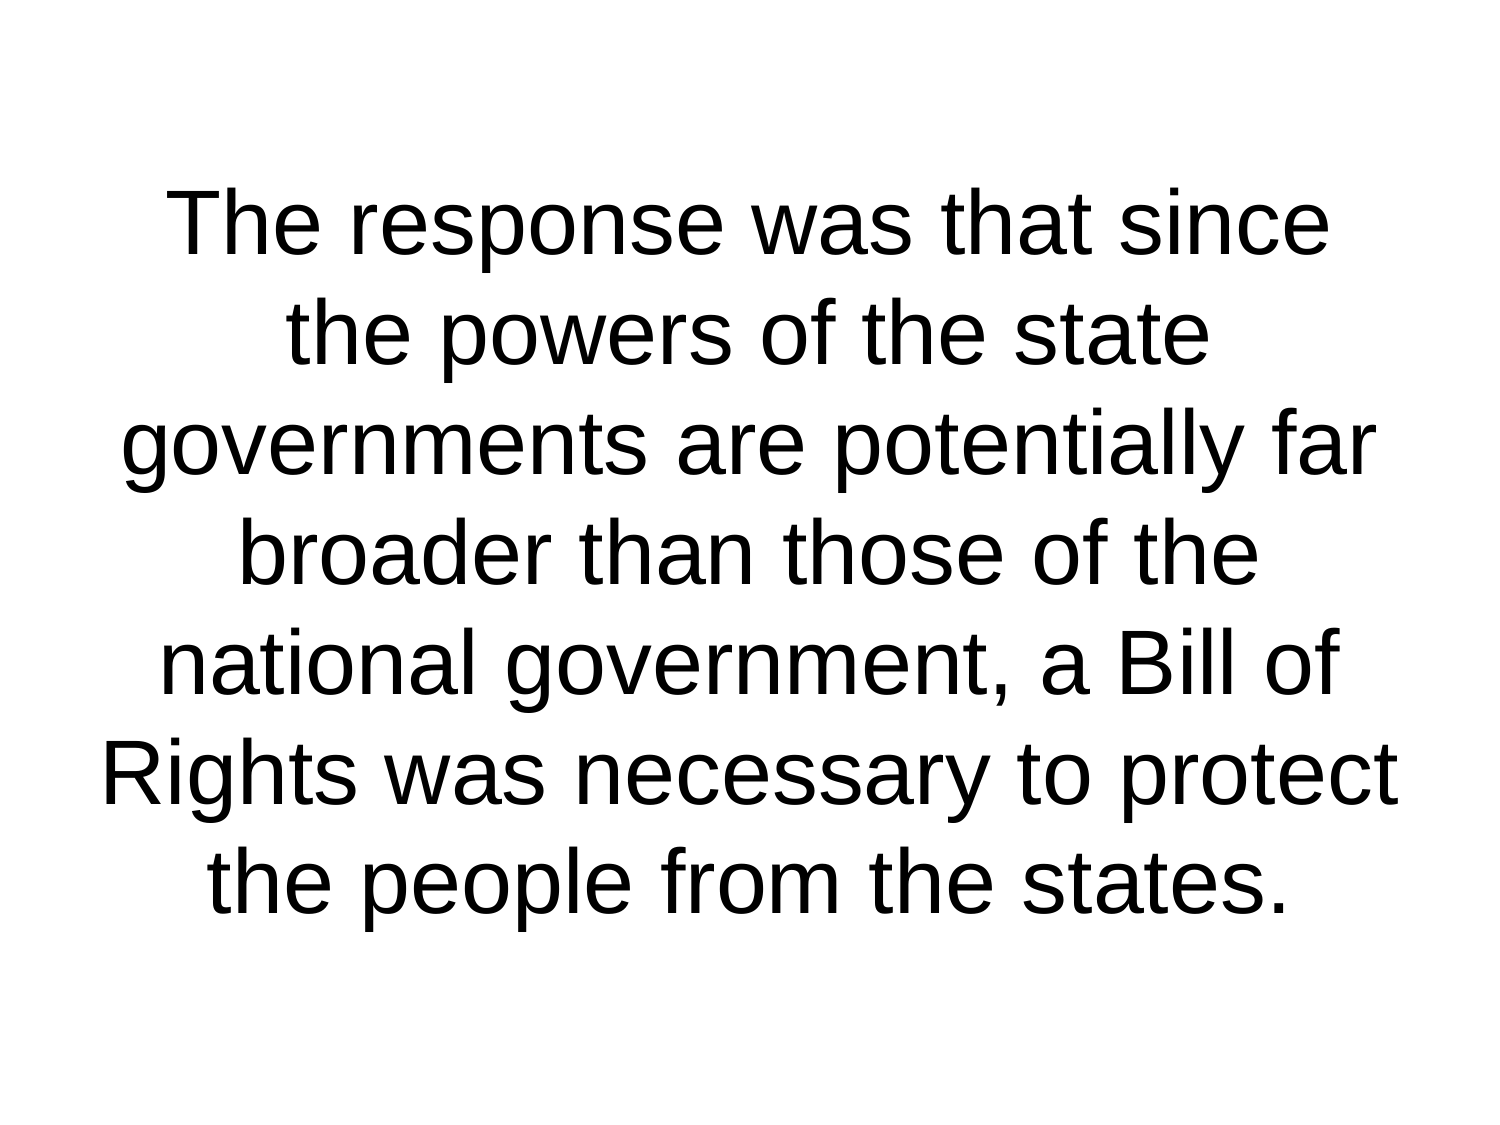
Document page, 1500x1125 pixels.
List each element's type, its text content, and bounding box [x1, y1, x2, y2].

title The response was that since the powers of the state governments are potentially far broader than those of the national government, a Bill of Rights was necessary to protect the people from the states. [74, 44, 1426, 1051]
